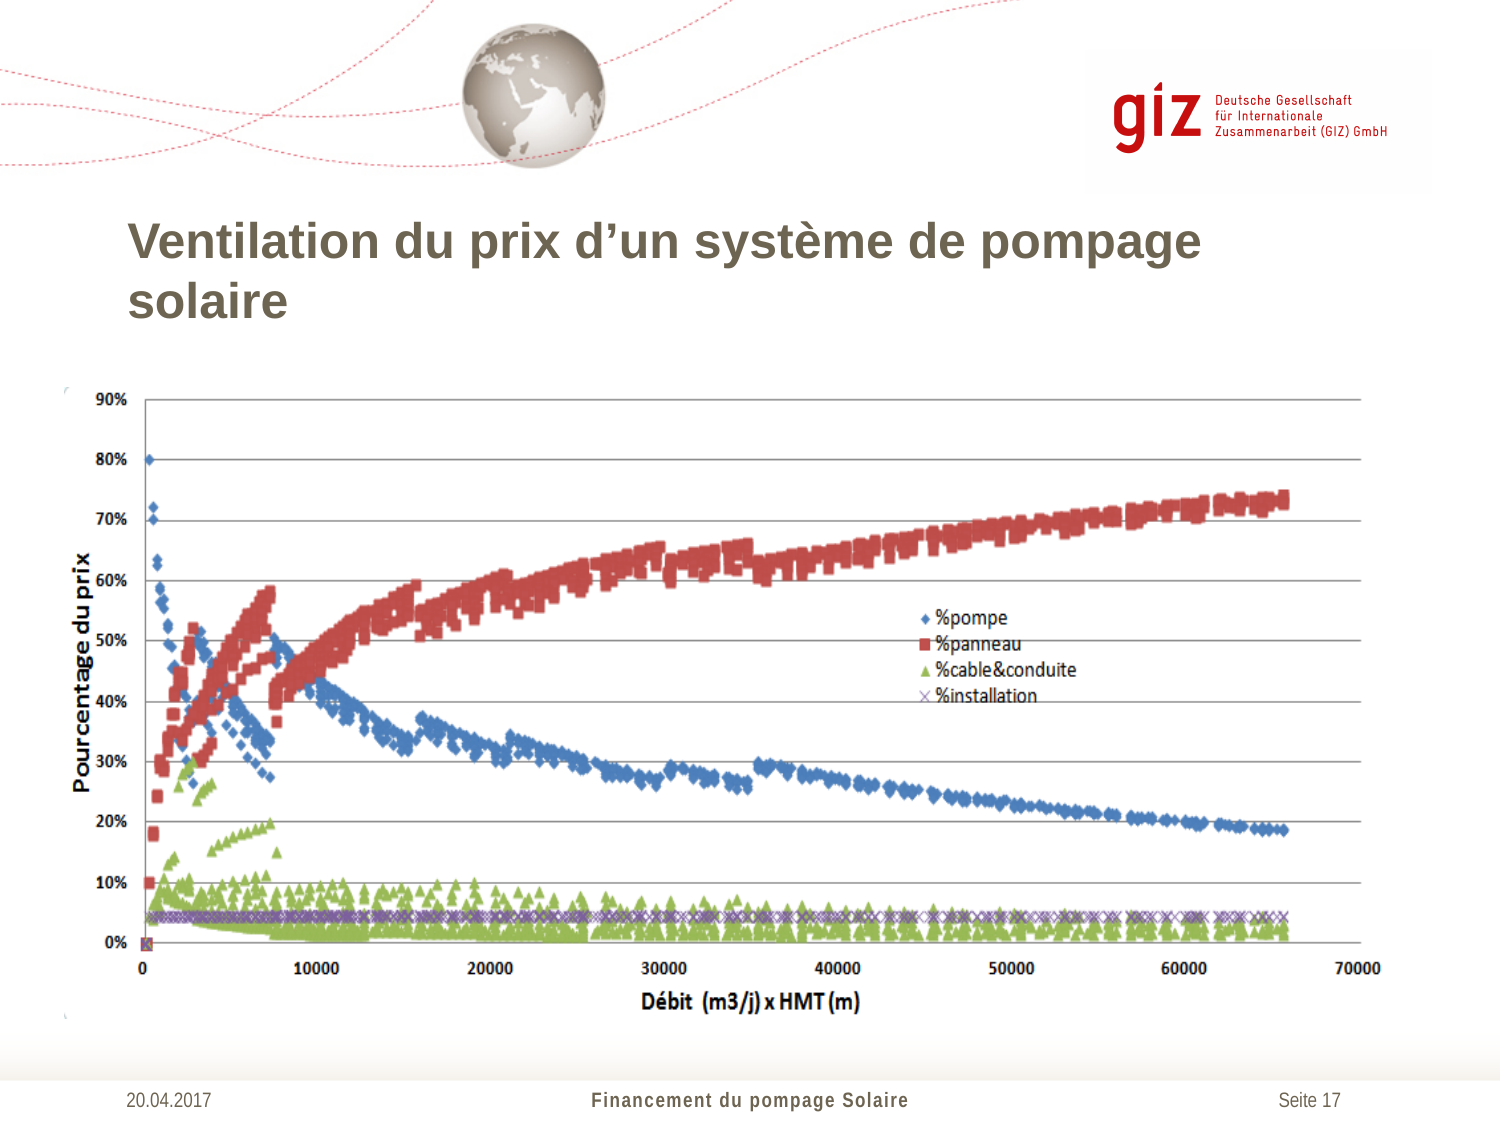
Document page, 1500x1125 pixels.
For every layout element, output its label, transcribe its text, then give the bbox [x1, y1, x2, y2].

picture [0, 0, 1063, 192]
title Ventilation du prix d’un système de pompage solaire [111, 200, 1389, 303]
picture [0, 387, 1500, 1081]
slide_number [111, 1079, 325, 1121]
picture [1085, 49, 1432, 194]
footer Financement du pompage Solaire [469, 1079, 1031, 1121]
